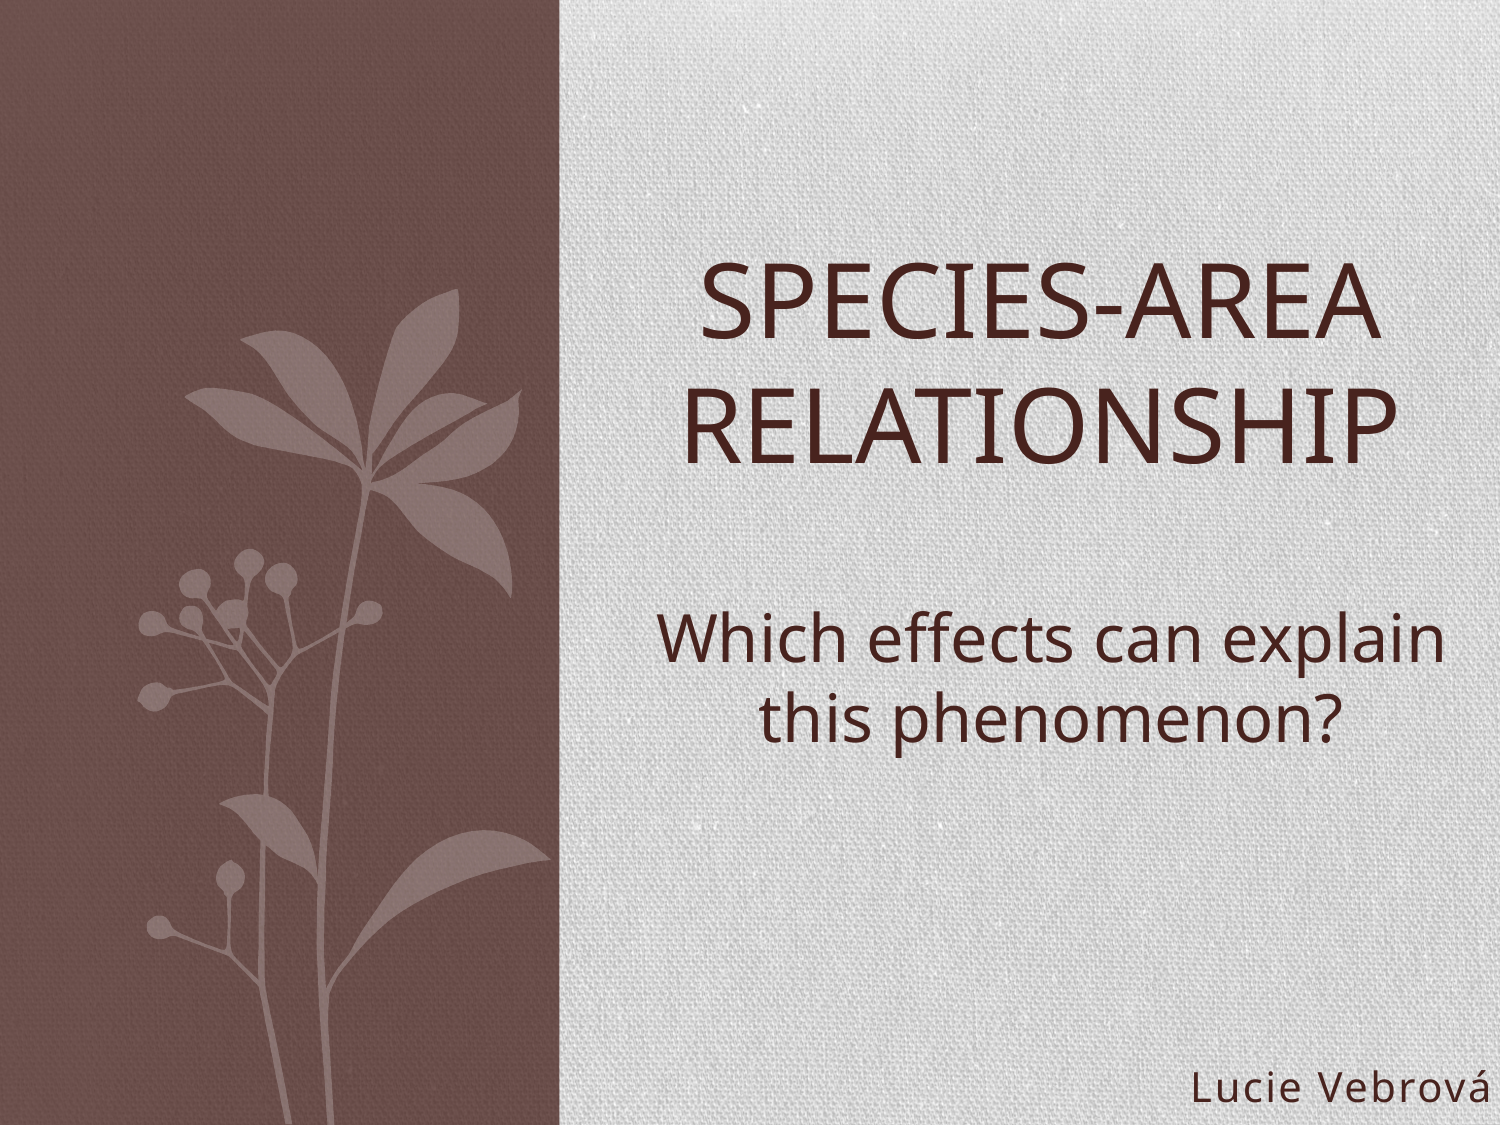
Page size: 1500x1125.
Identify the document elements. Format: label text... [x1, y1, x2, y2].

subtitle Lucie Vebrová [1175, 1053, 1500, 1125]
text_box Which effects can explain this phenomenon? [631, 503, 1472, 764]
title Species-area relationship [620, 137, 1461, 492]
